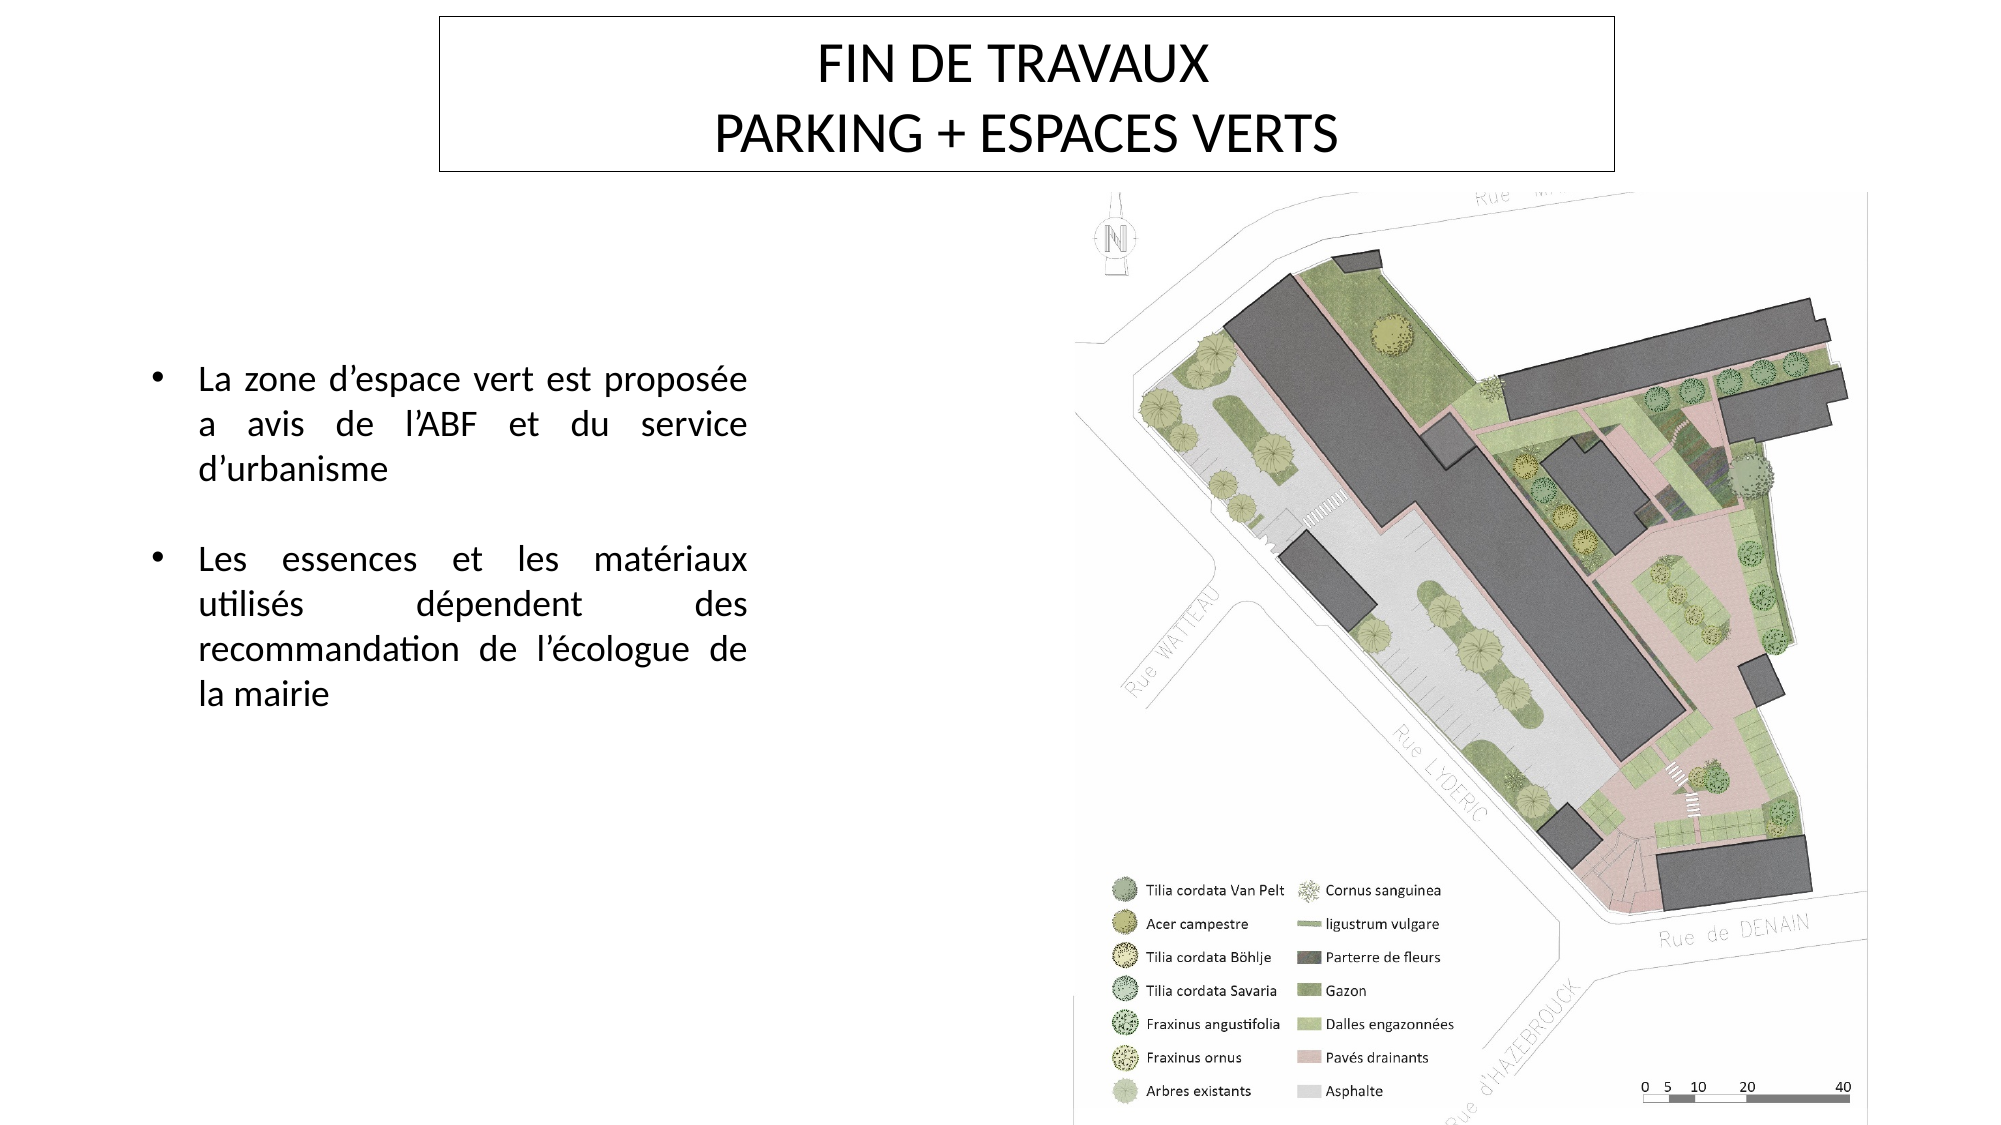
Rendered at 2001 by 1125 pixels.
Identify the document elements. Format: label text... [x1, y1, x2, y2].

text_box La zone d’espace vert est proposée a avis de l’ABF et du service d’urbanisme Les essences et les matériaux utilisés dépendent des recommandation de l’écologue de la mairie [136, 347, 764, 812]
text_box FIN DE TRAVAUX PARKING + ESPACES VERTS [439, 16, 1615, 172]
picture [1073, 192, 1880, 1125]
